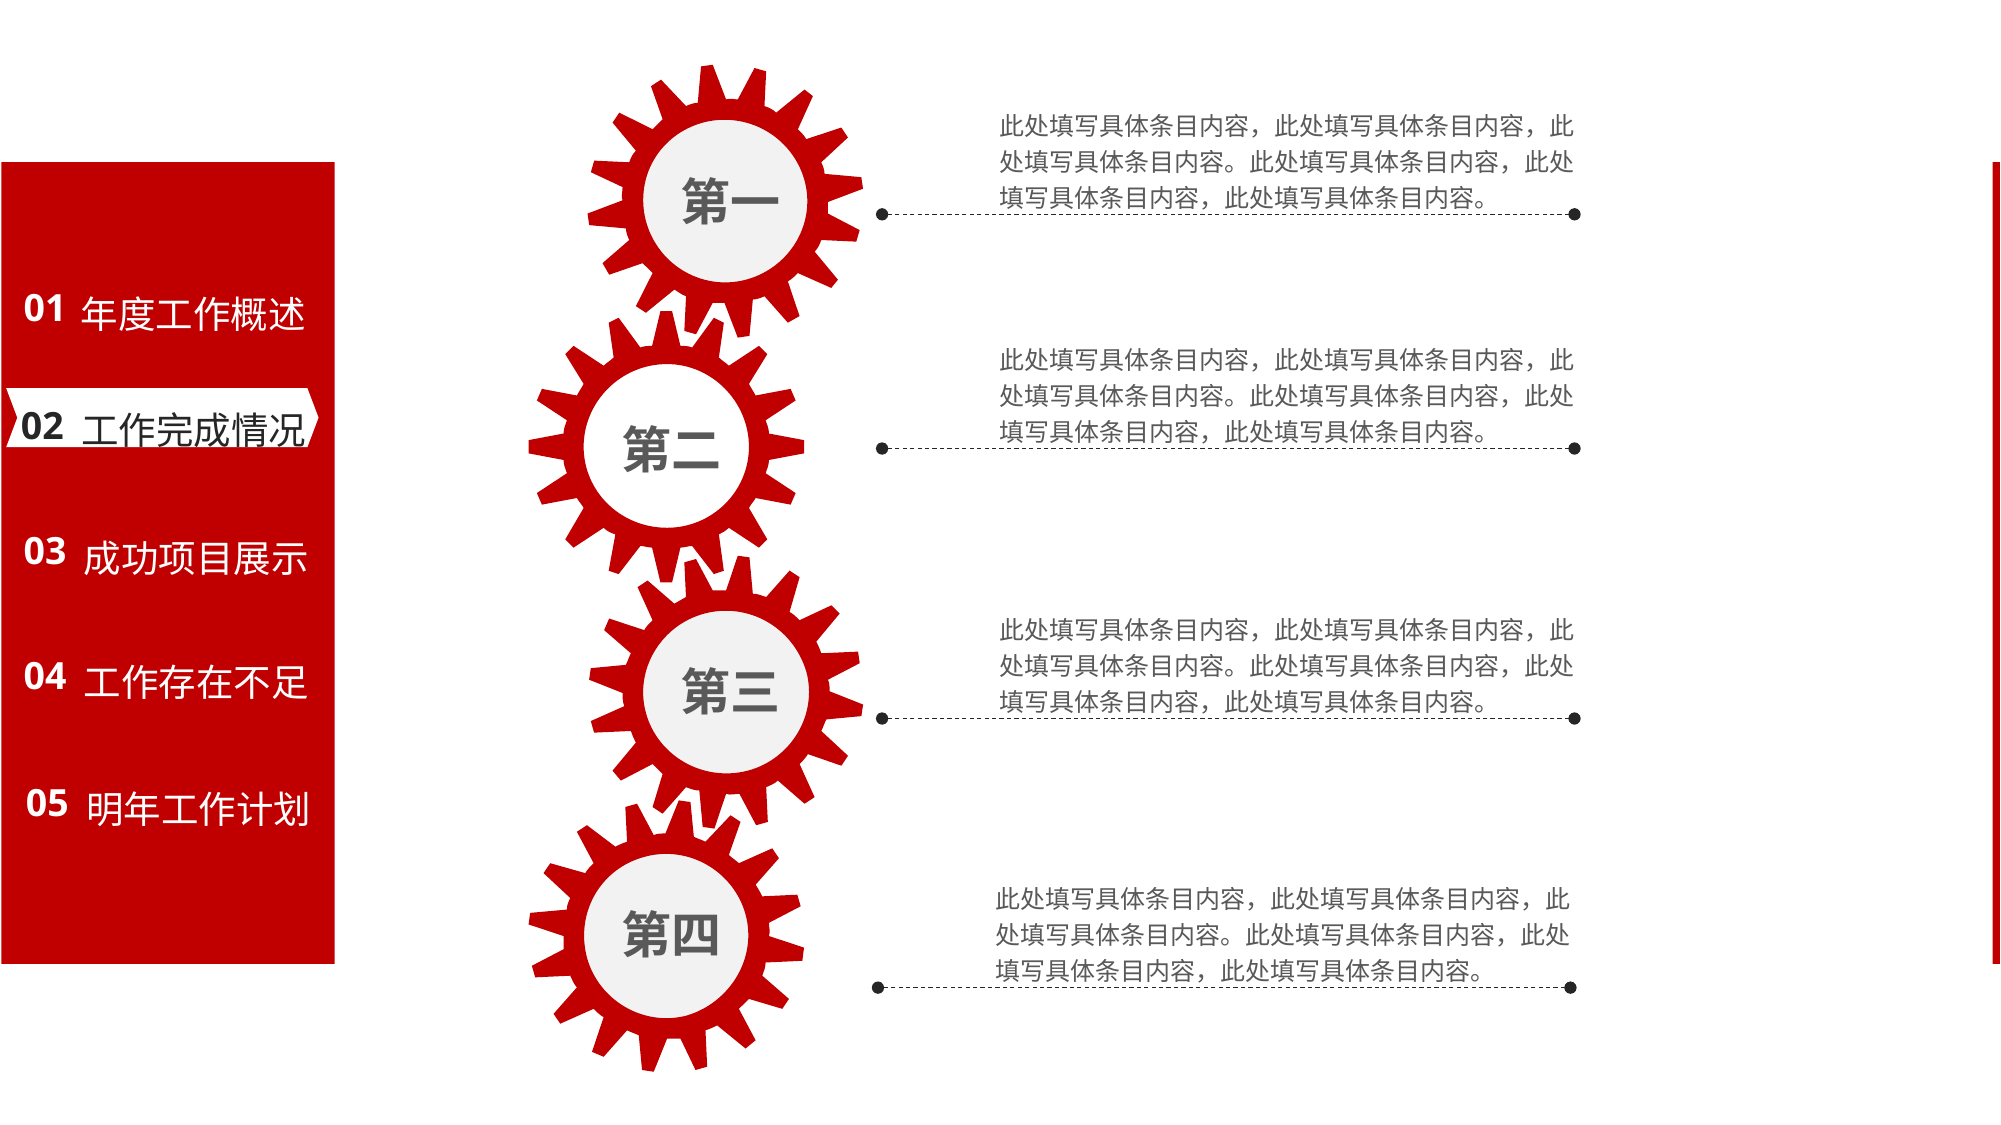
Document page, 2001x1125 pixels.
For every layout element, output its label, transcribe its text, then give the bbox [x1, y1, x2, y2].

text_box [0, 161, 336, 965]
text_box 工作完成情况 [40, 377, 347, 460]
text_box 03 [8, 519, 94, 644]
text_box 此处填写具体条目内容，此处填写具体条目内容，此处填写具体条目内容。此处填写具体条目内容，此处填写具体条目内容，此处填写具体条目内容。 [985, 601, 1598, 724]
text_box 02 [6, 394, 91, 589]
text_box 此处填写具体条目内容，此处填写具体条目内容，此处填写具体条目内容。此处填写具体条目内容，此处填写具体条目内容，此处填写具体条目内容。 [985, 97, 1598, 220]
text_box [587, 64, 864, 338]
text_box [589, 555, 864, 829]
text_box [528, 338, 805, 555]
text_box 01 [8, 276, 94, 394]
text_box 明年工作计划 [45, 756, 352, 839]
text_box 04 [8, 644, 94, 839]
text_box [528, 800, 805, 1072]
text_box 05 [10, 771, 96, 966]
text_box 此处填写具体条目内容，此处填写具体条目内容，此处填写具体条目内容。此处填写具体条目内容，此处填写具体条目内容，此处填写具体条目内容。 [981, 870, 1594, 993]
text_box 此处填写具体条目内容，此处填写具体条目内容，此处填写具体条目内容。此处填写具体条目内容，此处填写具体条目内容，此处填写具体条目内容。 [985, 331, 1598, 454]
text_box 第二 [606, 411, 737, 486]
text_box 工作存在不足 [43, 629, 350, 712]
text_box 成功项目展示 [43, 504, 350, 588]
text_box 年度工作概述 [40, 261, 347, 344]
text_box [1991, 161, 2000, 965]
